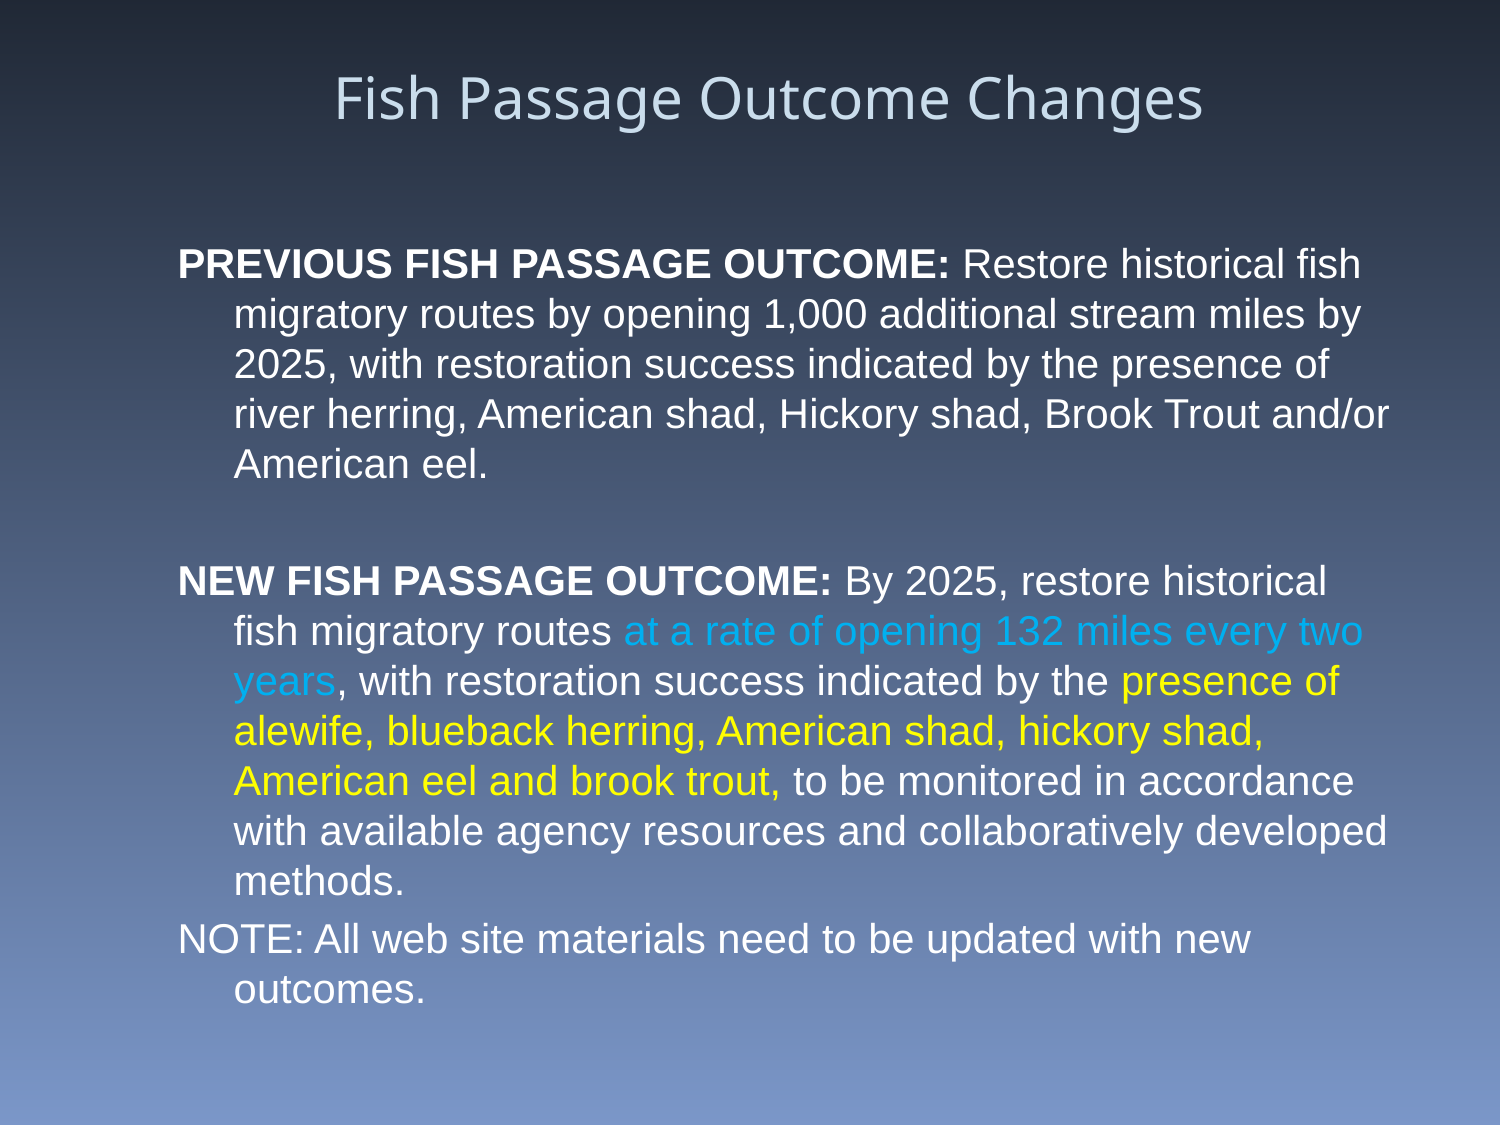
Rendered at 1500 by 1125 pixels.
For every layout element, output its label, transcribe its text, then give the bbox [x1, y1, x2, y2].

list PREVIOUS FISH PASSAGE OUTCOME: Restore historical fish migratory routes by opening 1,000 additional stream miles by 2025, with restoration success indicated by the presence of river herring, American shad, Hickory shad, Brook Trout and/or American eel. NEW FISH PASSAGE OUTCOME: By 2025, restore historical fish migratory routes at a rate of opening 132 miles every two years, with restoration success indicated by the presence of alewife, blueback herring, American shad, hickory shad, American eel and brook trout, to be monitored in accordance with available agency resources and collaboratively developed methods. NOTE: All web site materials need to be updated with new outcomes. [162, 112, 1413, 976]
title Fish Passage Outcome Changes [137, 29, 1401, 163]
